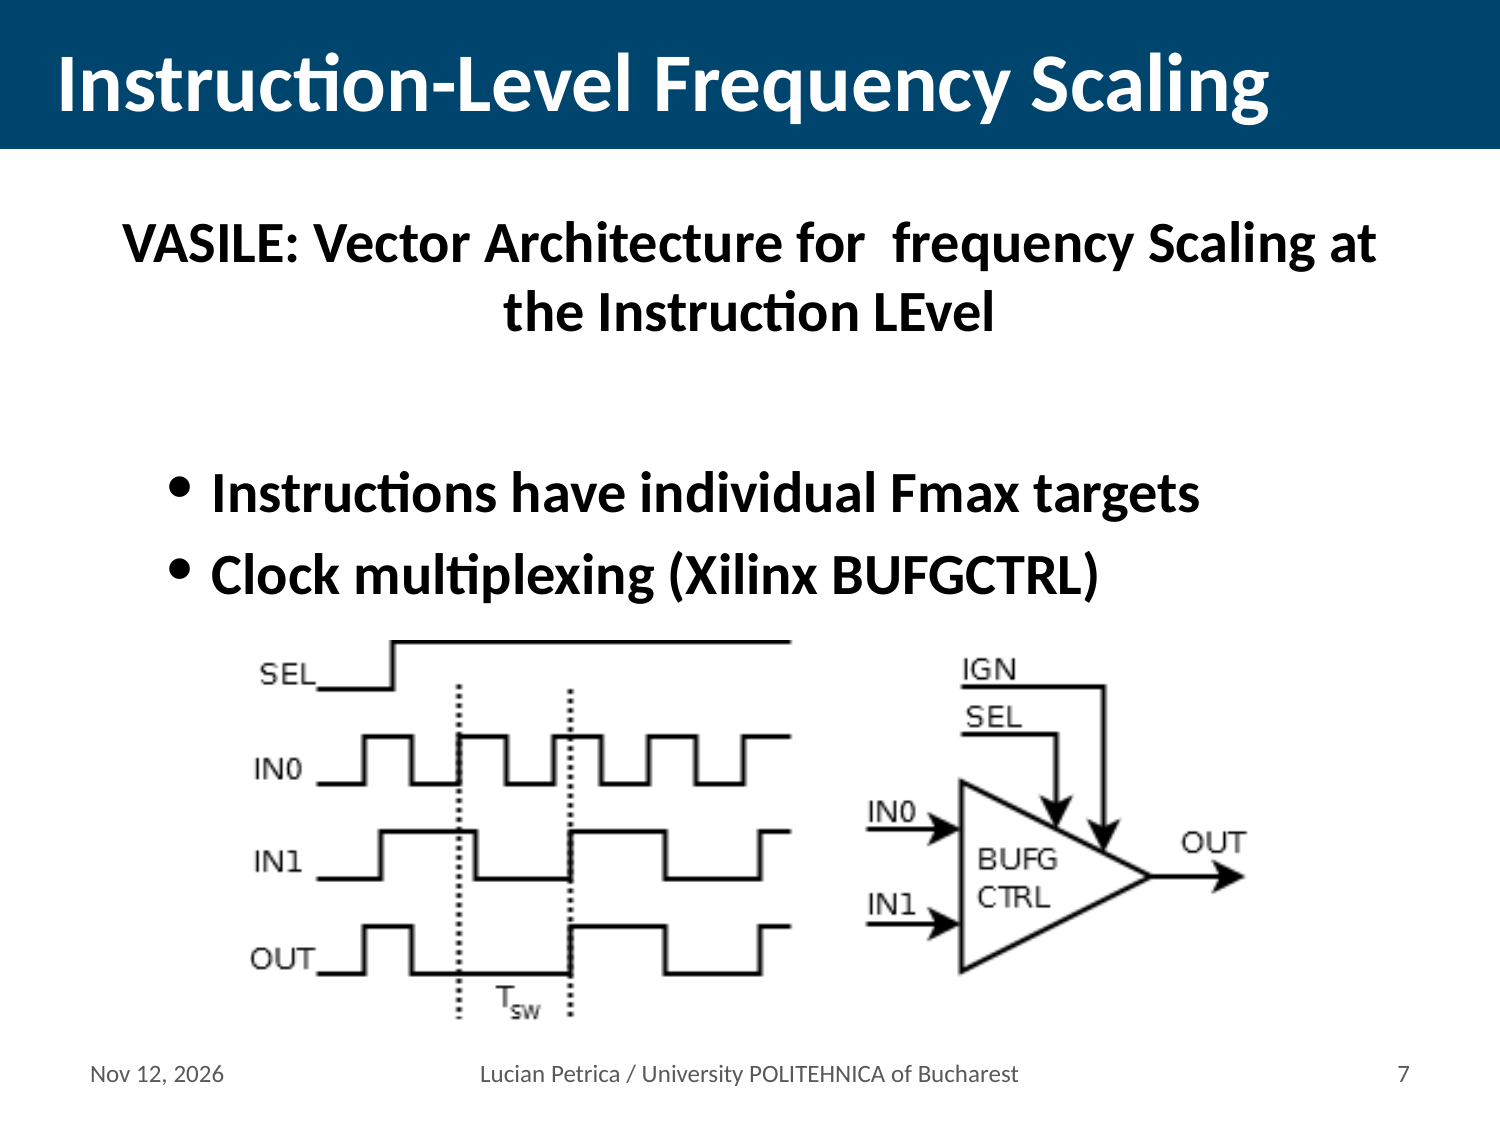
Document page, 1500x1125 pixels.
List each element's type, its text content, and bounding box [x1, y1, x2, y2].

slide_number 6 [1246, 1042, 1425, 1103]
picture [250, 640, 1250, 1022]
slide_number 11-Mar-15 [75, 1042, 254, 1103]
footer Lucian Petrica / University POLITEHNICA of Bucharest [277, 1042, 1223, 1103]
title Instruction-Level Frequency Scaling [41, 15, 1459, 142]
list VASILE: Vector Architecture for frequency Scaling at the Instruction LEvel Instructions have individual Fmax targets Clock multiplexing (Xilinx BUFGCTRL) [75, 196, 1425, 622]
